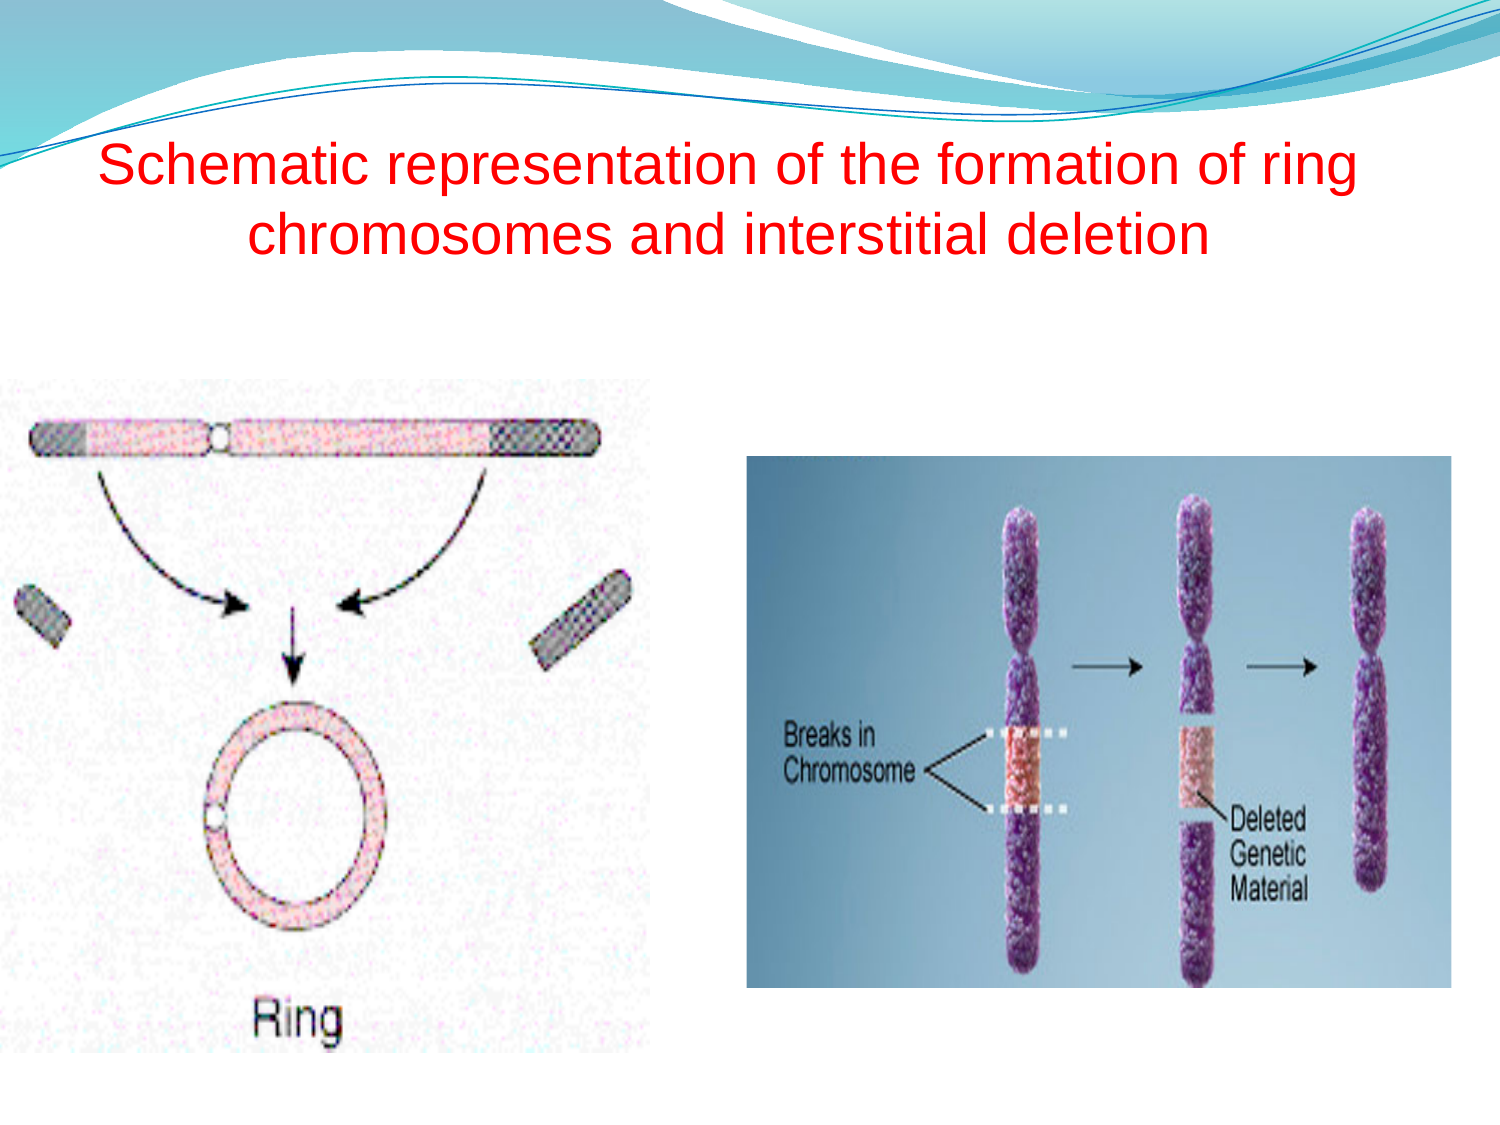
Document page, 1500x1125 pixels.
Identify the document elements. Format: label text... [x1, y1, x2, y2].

text_box Schematic representation of the formation of ring chromosomes and interstitial deletion [0, 111, 1461, 281]
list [0, 379, 650, 1053]
picture [746, 455, 1452, 988]
